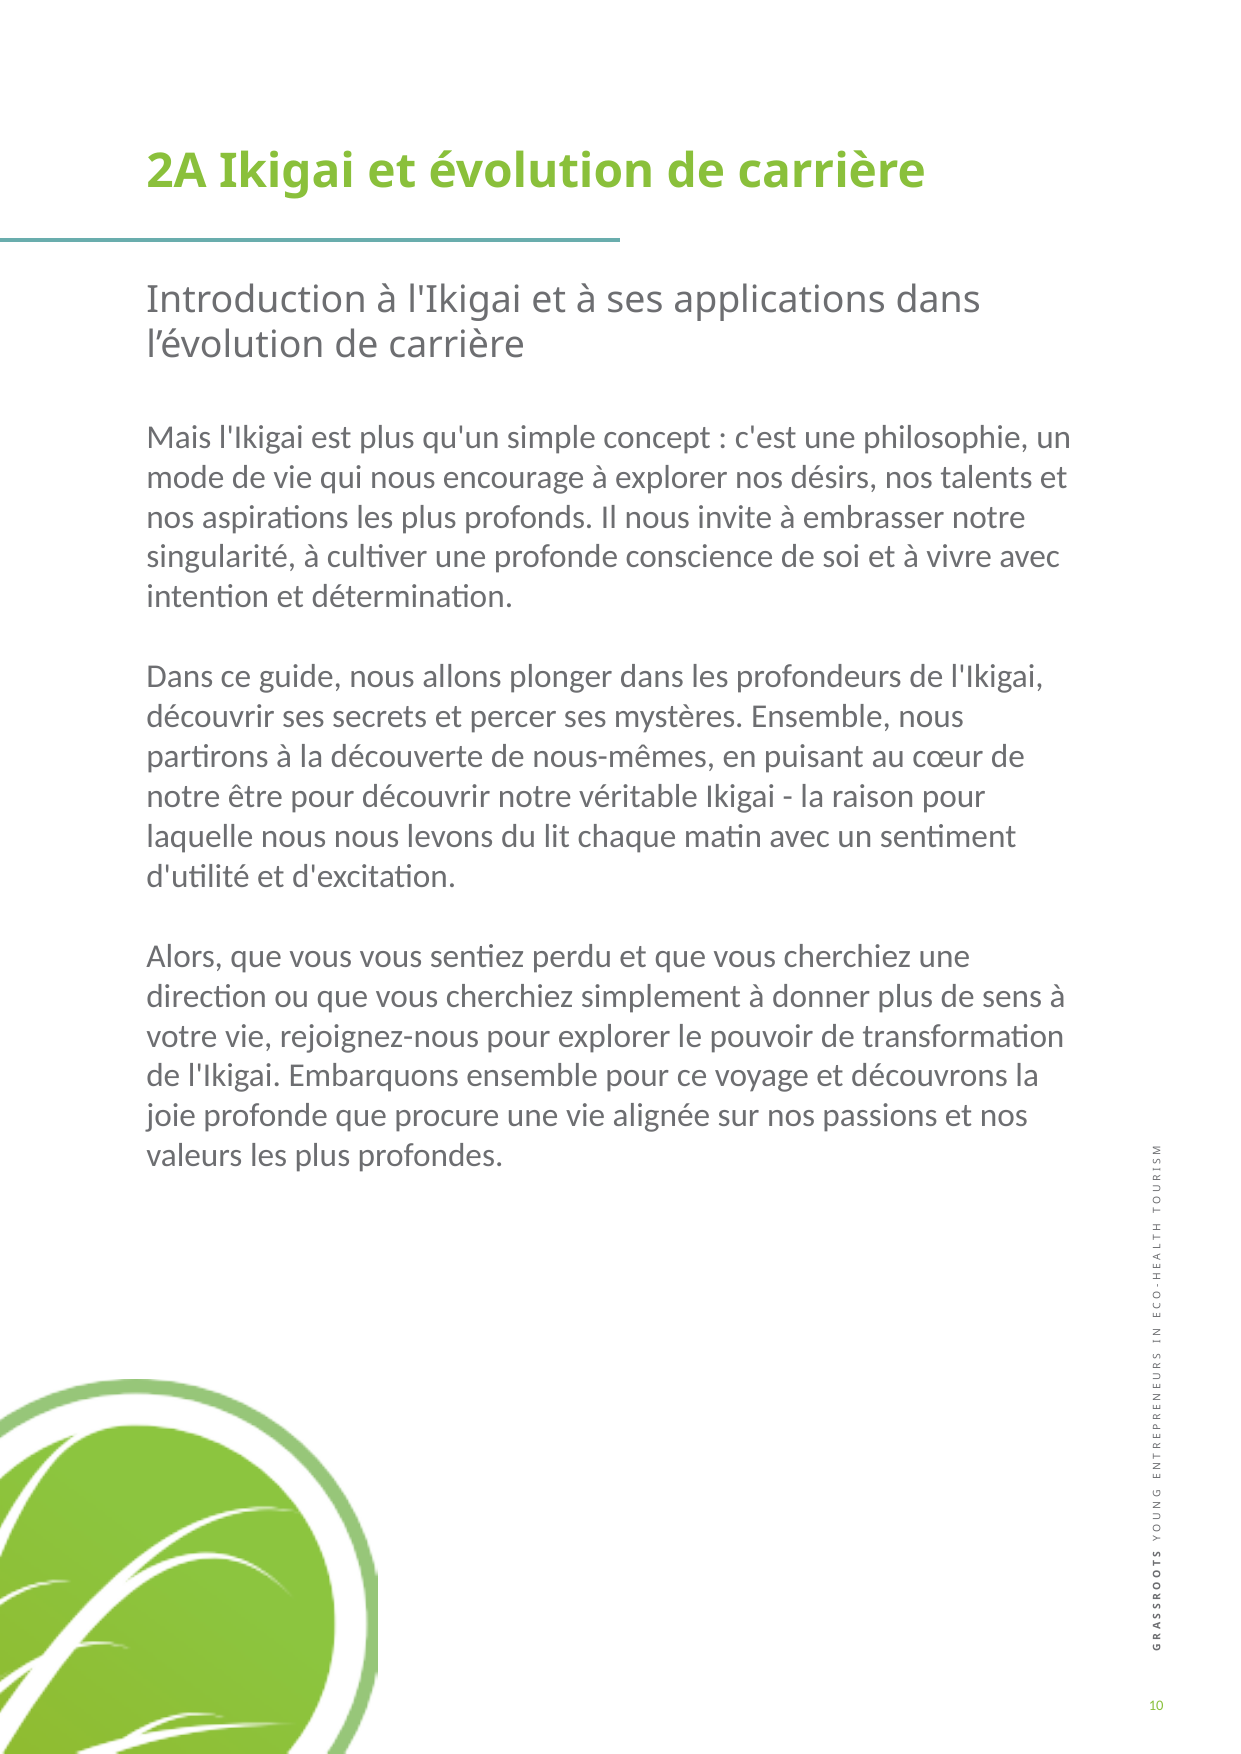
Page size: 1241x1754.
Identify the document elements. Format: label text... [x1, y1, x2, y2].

slide_number 10 [1125, 1666, 1187, 1743]
list Mais l'Ikigai est plus qu'un simple concept : c'est une philosophie, un mode de vie qui nous encourage à explorer nos désirs, nos talents et nos aspirations les plus profonds. Il nous invite à embrasser notre singularité, à cultiver une profonde conscience de soi et à vivre avec intention et détermination. Dans ce guide, nous allons plonger dans les profondeurs de l'Ikigai, découvrir ses secrets et percer ses mystères. Ensemble, nous partirons à la découverte de nous-mêmes, en puisant au cœur de notre être pour découvrir notre véritable Ikigai - la raison pour laquelle nous nous levons du lit chaque matin avec un sentiment d'utilité et d'excitation. Alors, que vous vous sentiez perdu et que vous cherchiez une direction ou que vous cherchiez simplement à donner plus de sens à votre vie, rejoignez-nous pour explorer le pouvoir de transformation de l'Ikigai. Embarquons ensemble pour ce voyage et découvrons la joie profonde que procure une vie alignée sur nos passions et nos valeurs les plus profondes. [131, 407, 1109, 1622]
text_box Introduction à l'Ikigai et à ses applications dans l’évolution de carrière [131, 266, 1109, 396]
list 2A Ikigai et évolution de carrière [131, 132, 1109, 242]
